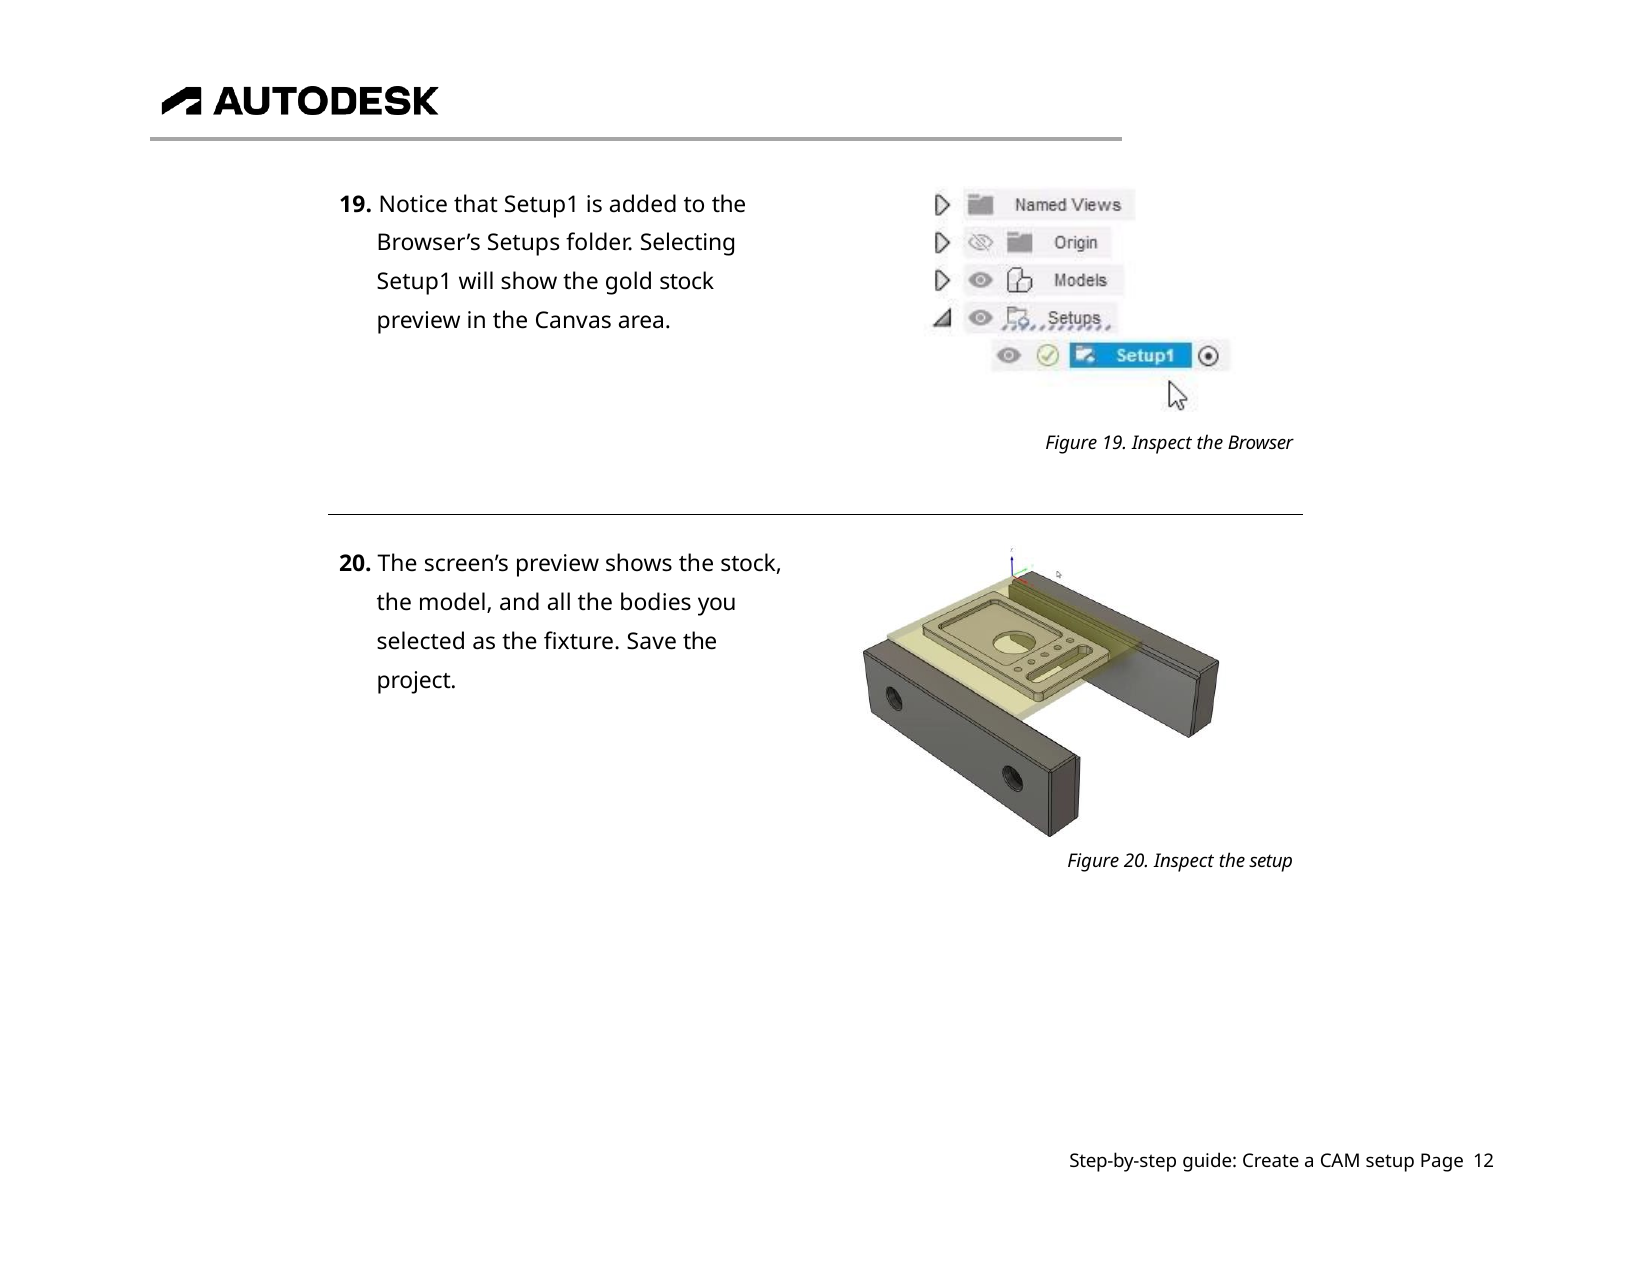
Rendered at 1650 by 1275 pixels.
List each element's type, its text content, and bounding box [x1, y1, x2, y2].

table_cell 20. The screen’s preview shows the stock, the model, and all the bodies you selected as the fixture. Save the project. [328, 515, 802, 884]
table_header 19. Notice that Setup1 is added to the Browser’s Setups folder. Selecting Setup1 will show the gold stock preview in the Canvas area. [328, 187, 802, 514]
picture [859, 544, 1227, 839]
table_header Figure 19. Inspect the Browser [802, 187, 1303, 514]
slide_number Step-by-step guide: Create a CAM setup Page 10 [1067, 1145, 1509, 1275]
picture [922, 186, 1236, 412]
picture [161, 86, 439, 115]
table_cell Figure 20. Inspect the setup [802, 515, 1303, 884]
